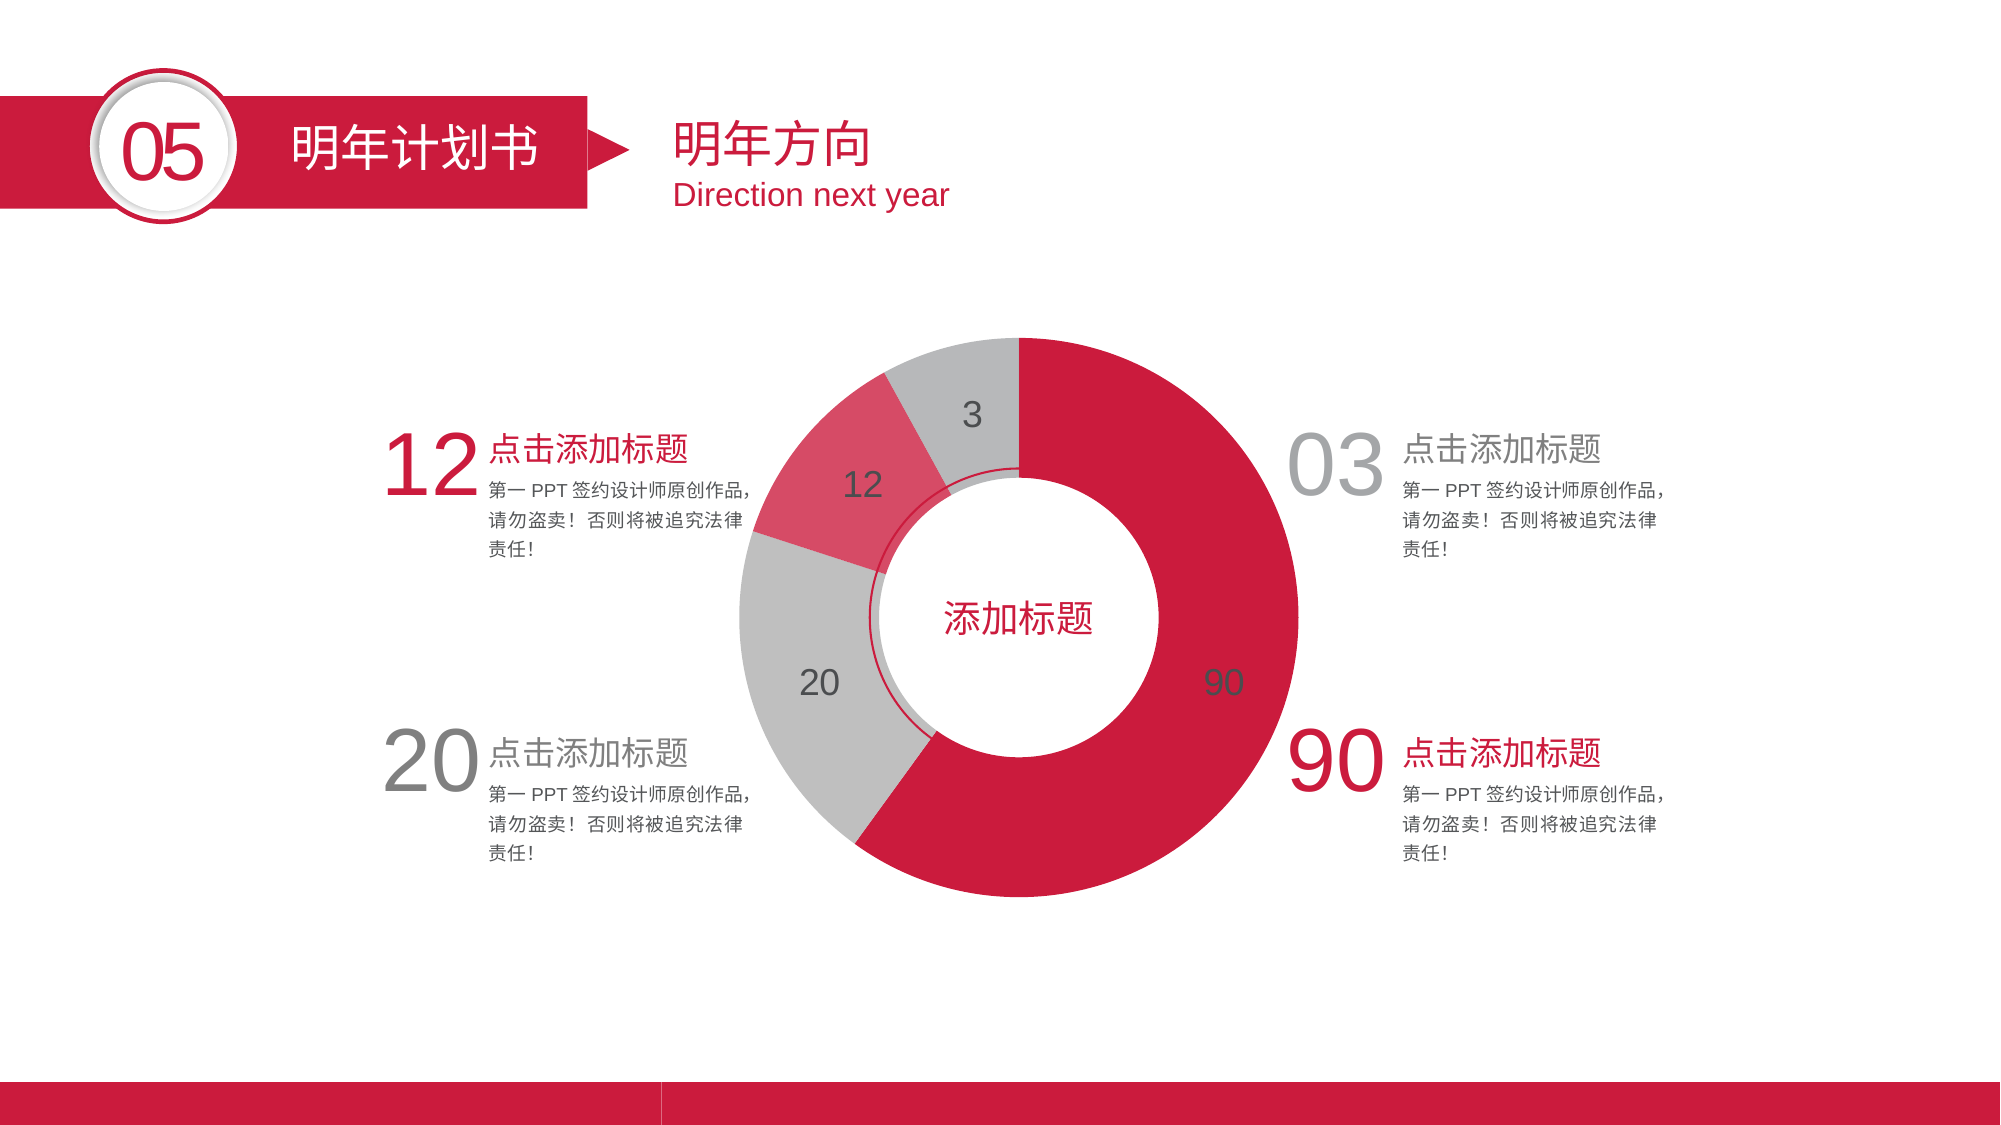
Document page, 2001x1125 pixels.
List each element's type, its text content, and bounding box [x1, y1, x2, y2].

text_box 第一PPT签约设计师原创作品，请勿盗卖！否则将被追究法律责任！ [1391, 466, 1669, 566]
text_box 第一PPT签约设计师原创作品，请勿盗卖！否则将被追究法律责任！ [477, 770, 706, 870]
text_box 点击添加标题 [1391, 408, 1616, 468]
text_box [1330, 1081, 2000, 1125]
text_box 点击添加标题 [1391, 712, 1616, 773]
text_box 12 [369, 400, 493, 520]
text_box 点击添加标题 [477, 408, 702, 468]
text_box [661, 1081, 1330, 1125]
text_box [0, 1081, 661, 1125]
text_box 03 [1332, 400, 1398, 520]
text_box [87, 70, 252, 222]
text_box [252, 96, 630, 209]
text_box 明年方向 Direction next year [657, 105, 977, 221]
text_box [0, 96, 87, 209]
text_box 第一PPT签约设计师原创作品，请勿盗卖！否则将被追究法律责任！ [477, 466, 706, 566]
text_box 90 [1332, 695, 1398, 815]
chart [706, 326, 1332, 909]
text_box 点击添加标题 [477, 712, 702, 773]
text_box 20 [369, 695, 493, 815]
text_box 第一PPT签约设计师原创作品，请勿盗卖！否则将被追究法律责任！ [1391, 770, 1669, 870]
